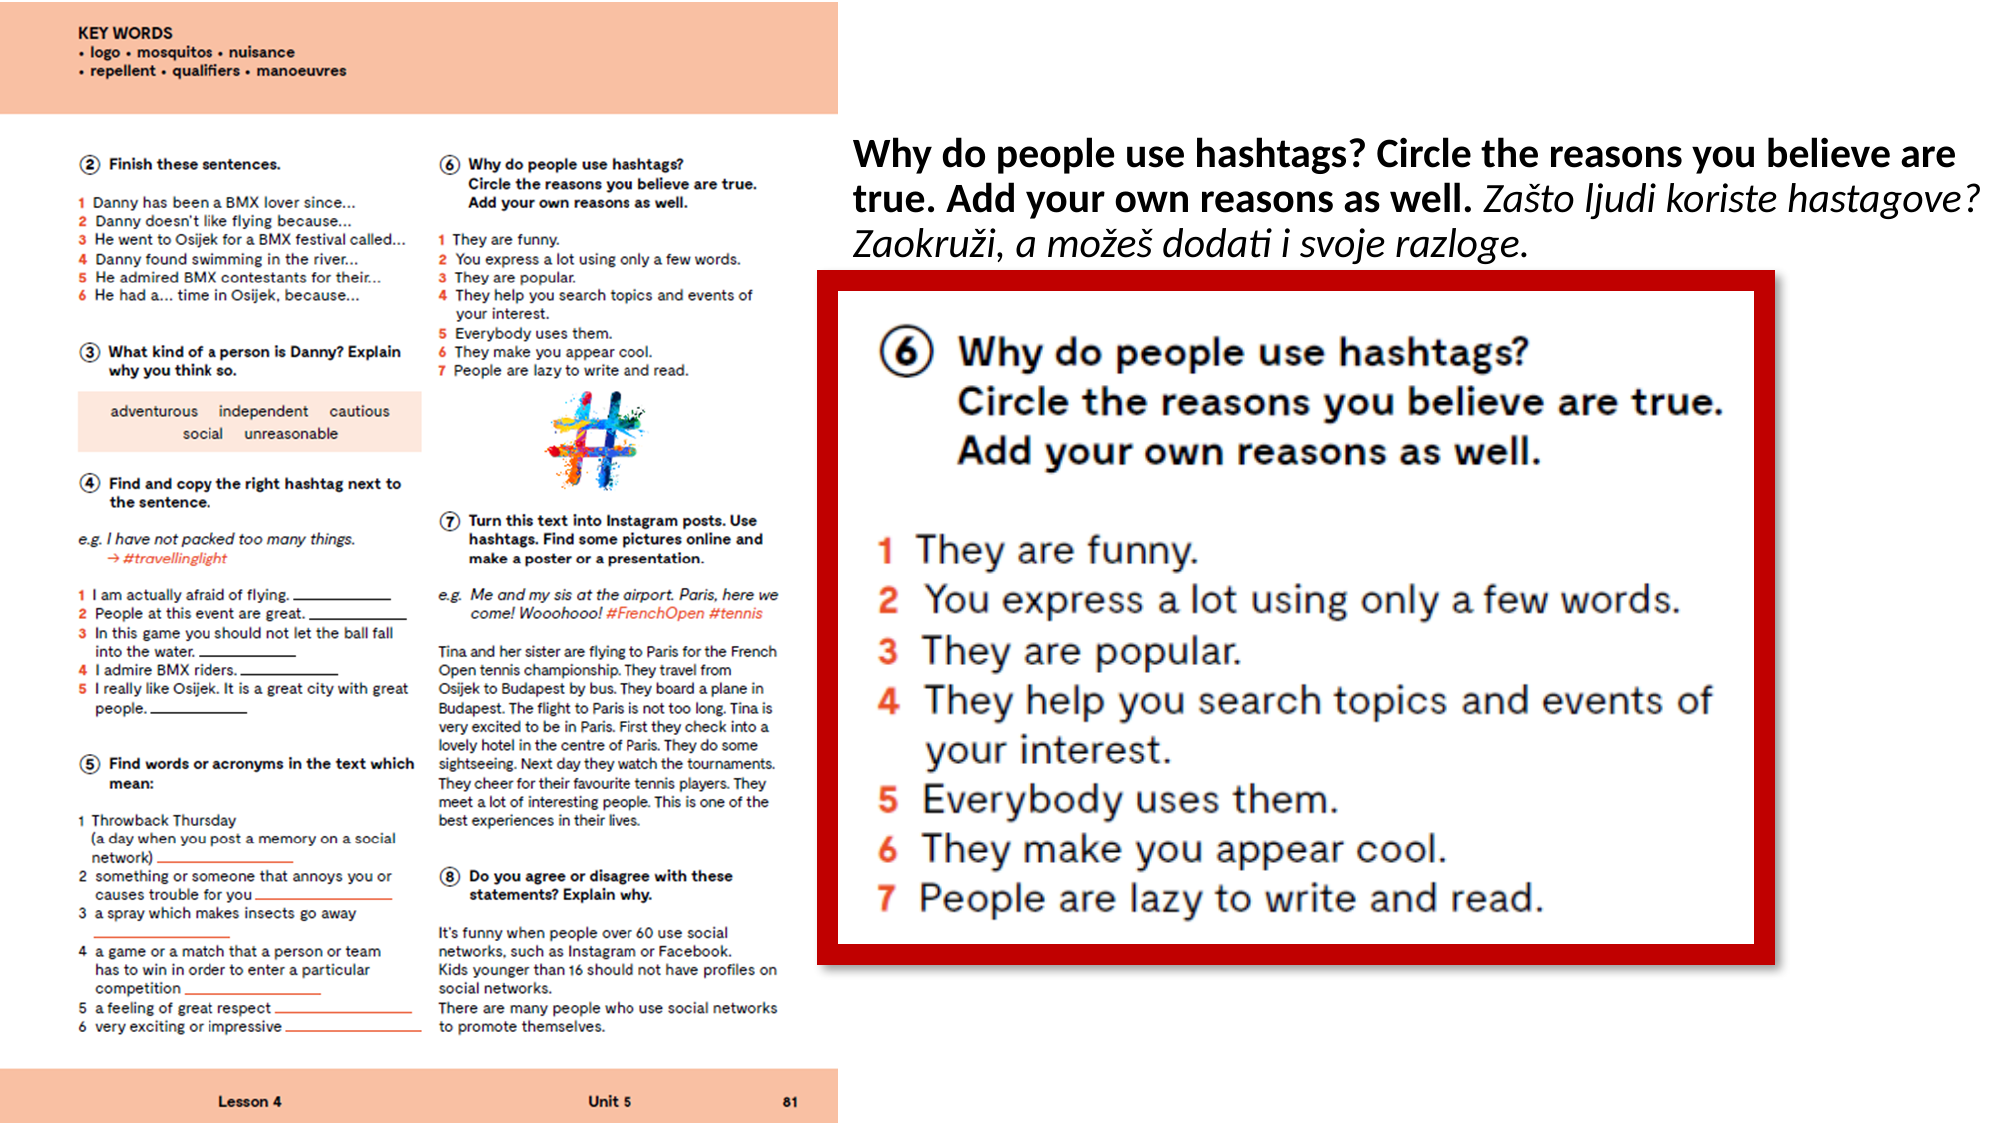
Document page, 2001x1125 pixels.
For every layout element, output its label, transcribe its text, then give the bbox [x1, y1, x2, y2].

text_box Why do people use hashtags? Circle the reasons you believe are true. Add your own reasons as well. Zašto ljudi koriste hastagove? Zaokruži, a možeš dodati i svoje razloge. [837, 123, 2000, 1125]
picture [0, 2, 1754, 1123]
